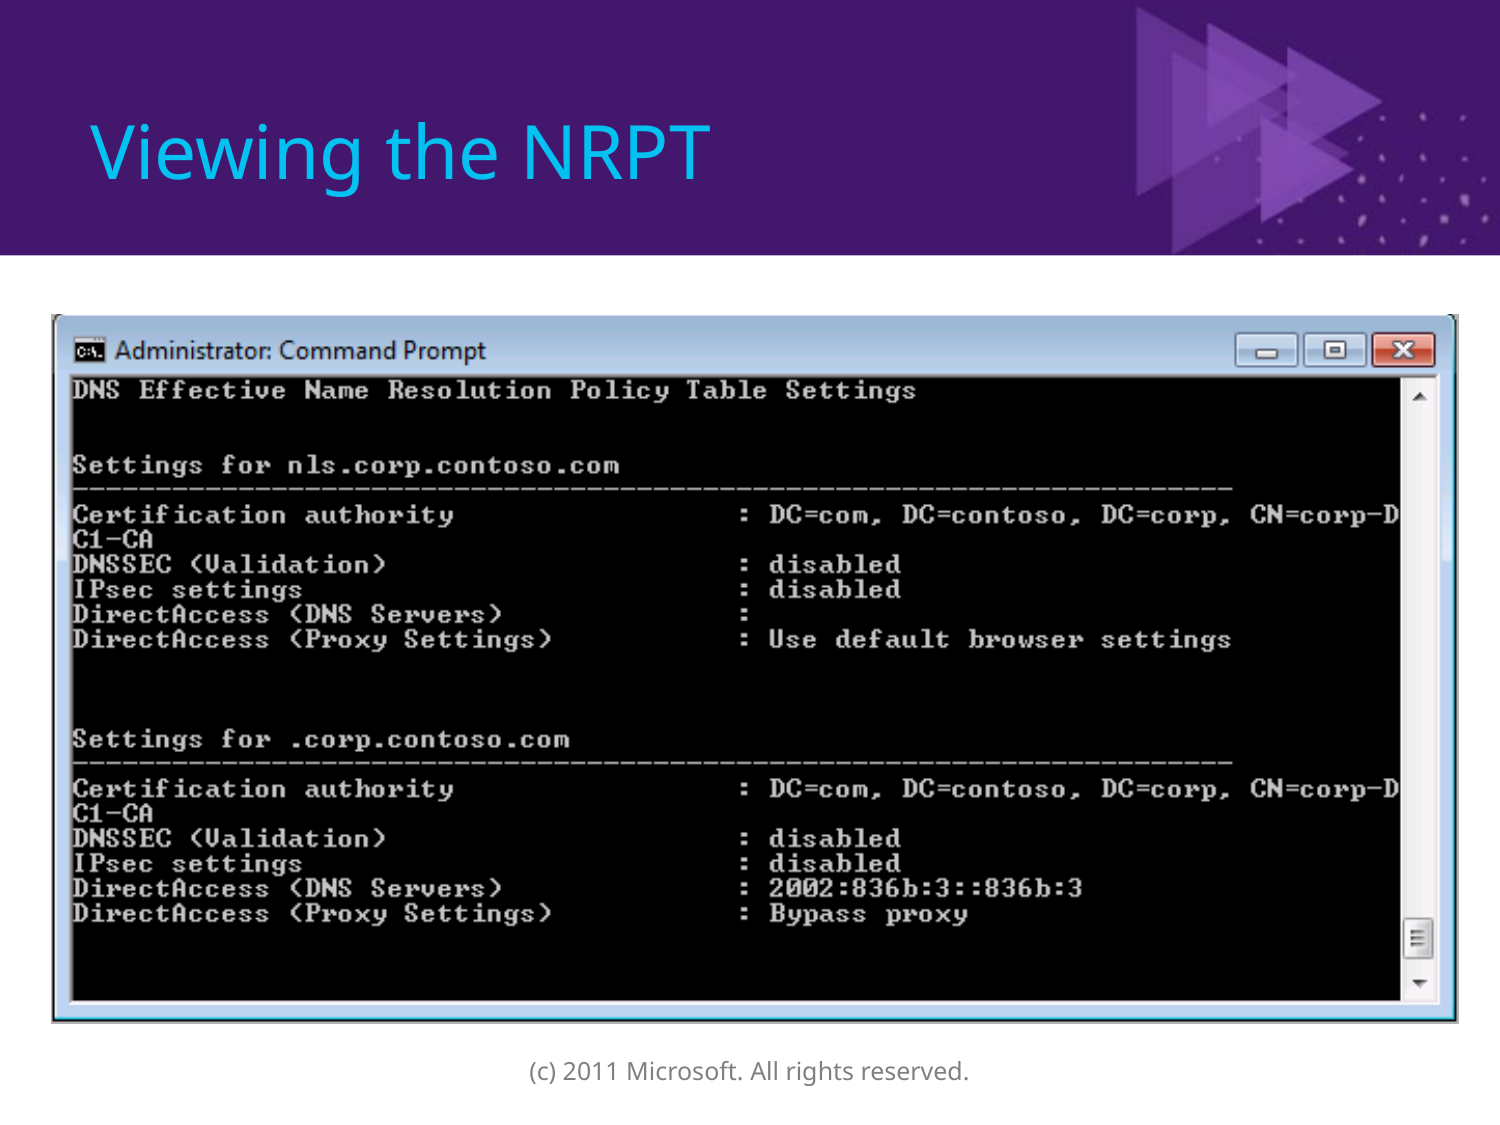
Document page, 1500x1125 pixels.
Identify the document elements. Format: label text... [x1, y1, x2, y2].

picture [0, 0, 1500, 255]
footer (c) 2011 Microsoft. All rights reserved. [512, 1042, 988, 1103]
title Viewing the NRPT [75, 56, 1425, 244]
picture [51, 314, 1459, 1024]
